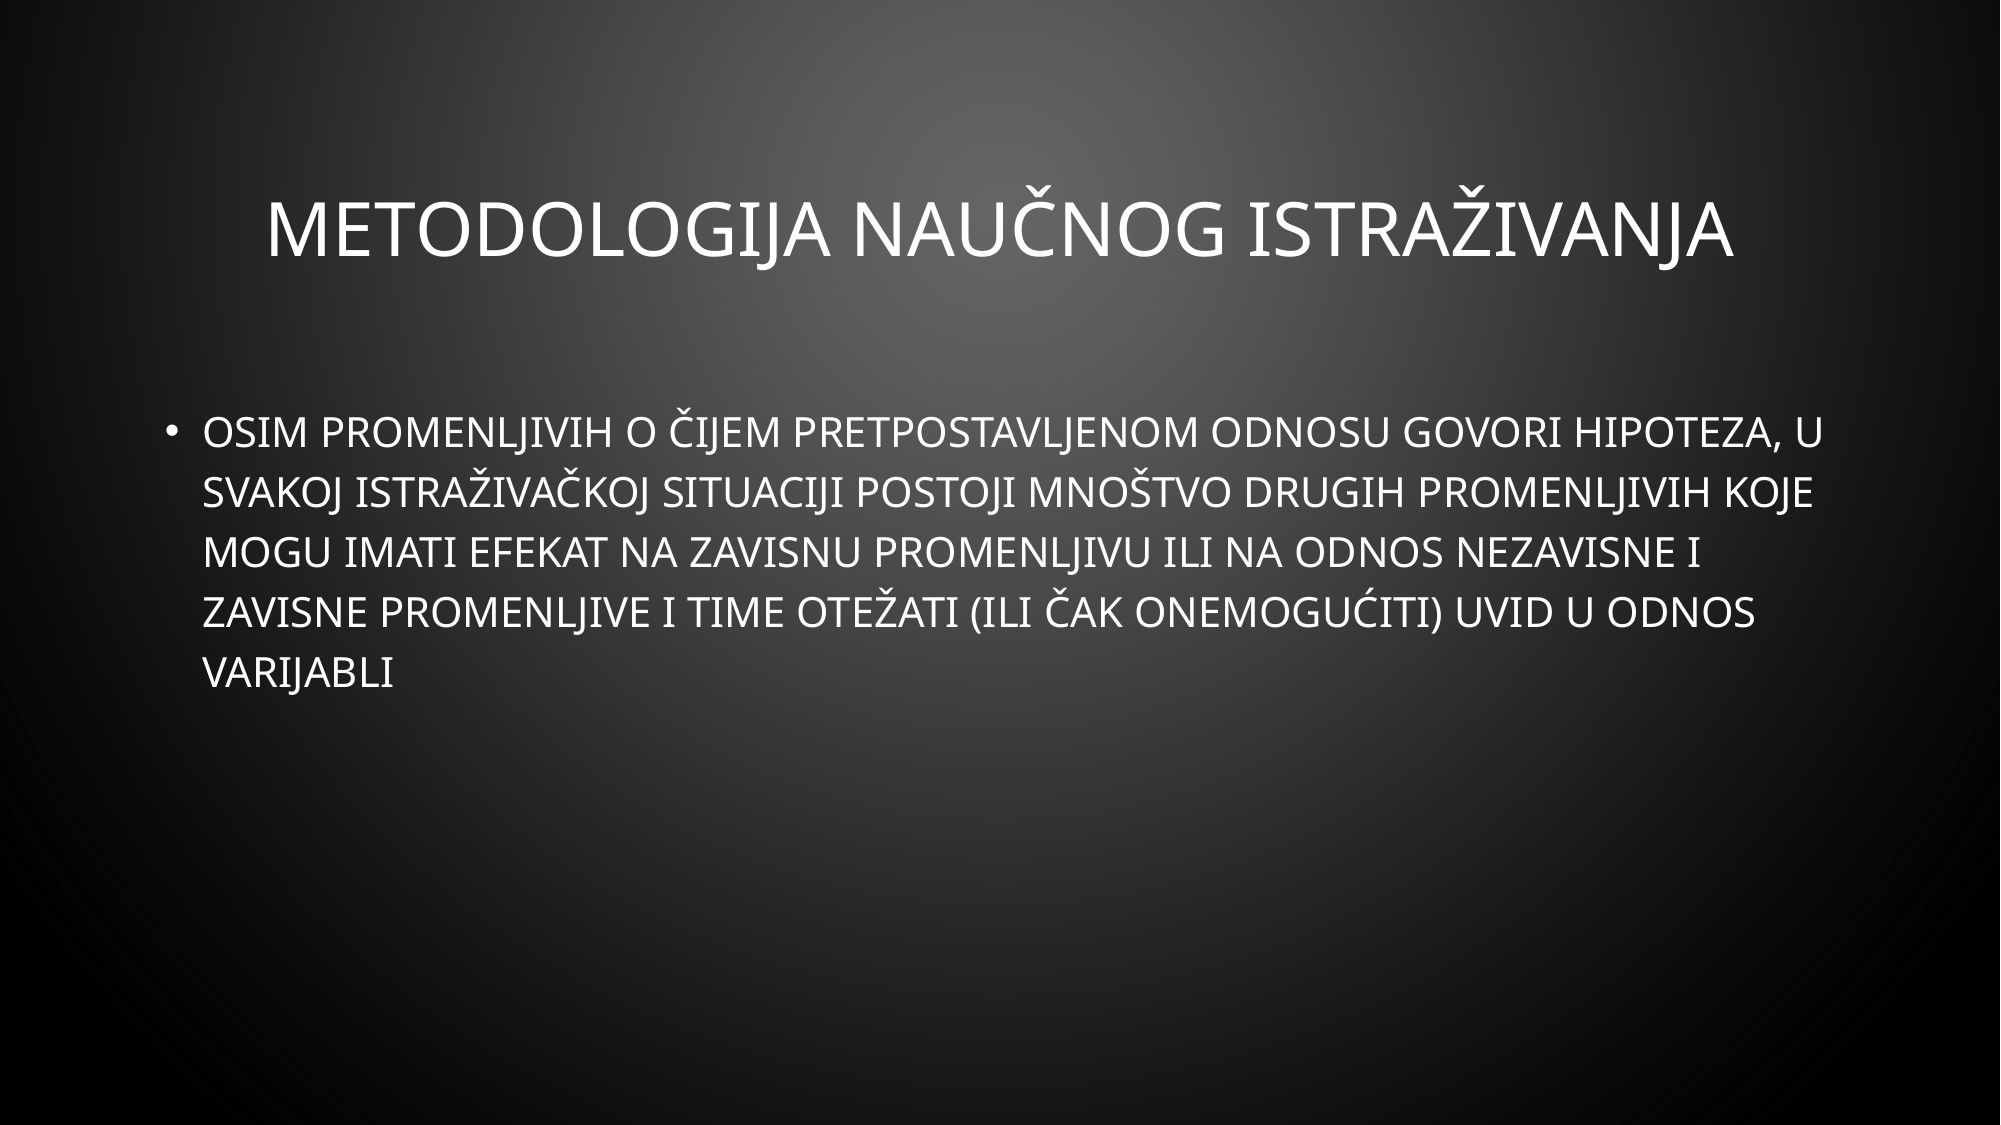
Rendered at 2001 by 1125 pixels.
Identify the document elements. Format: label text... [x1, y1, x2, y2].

title METODOLOGIJA NAUČNOG ISTRAŽIVANJA [149, 101, 1851, 364]
picture [0, 0, 2000, 1125]
list Osim promenljivih o čijem pretpostavljenom odnosu govori hipoteza, u svakoj istraživačkoj situaciji postoji mnoštvo drugih promenljivih koje mogu imati efekat na zavisnu promenljivu ili na odnos nezavisne i zavisne promenljive i time otežati (ili ČAK onemogućiti) UVID U ODNOS VARIJABLI [149, 388, 1851, 950]
